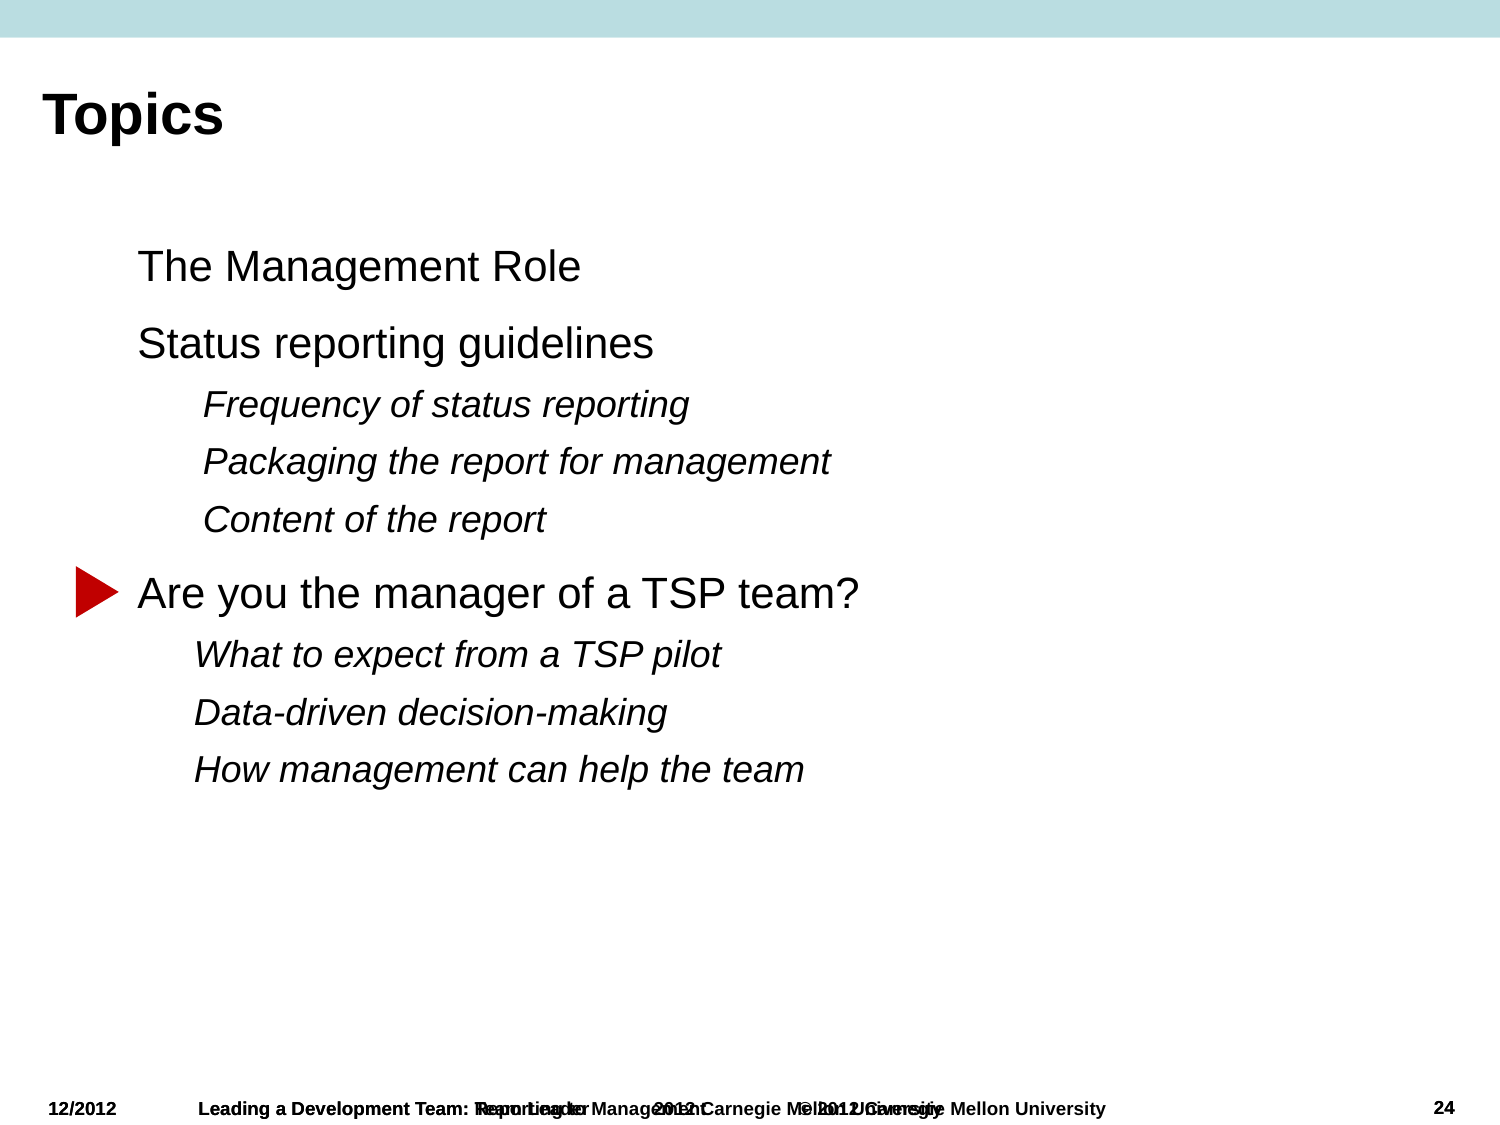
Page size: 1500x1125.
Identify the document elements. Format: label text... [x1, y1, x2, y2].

text_box [75, 566, 119, 618]
title Topics [42, 89, 1438, 147]
list The Management Role Status reporting guidelines Frequency of status reporting Packaging the report for management Content of the report Are you the manager of a TSP team? What to expect from a TSP pilot Data-driven decision-making How management can help the team [137, 237, 1275, 1000]
